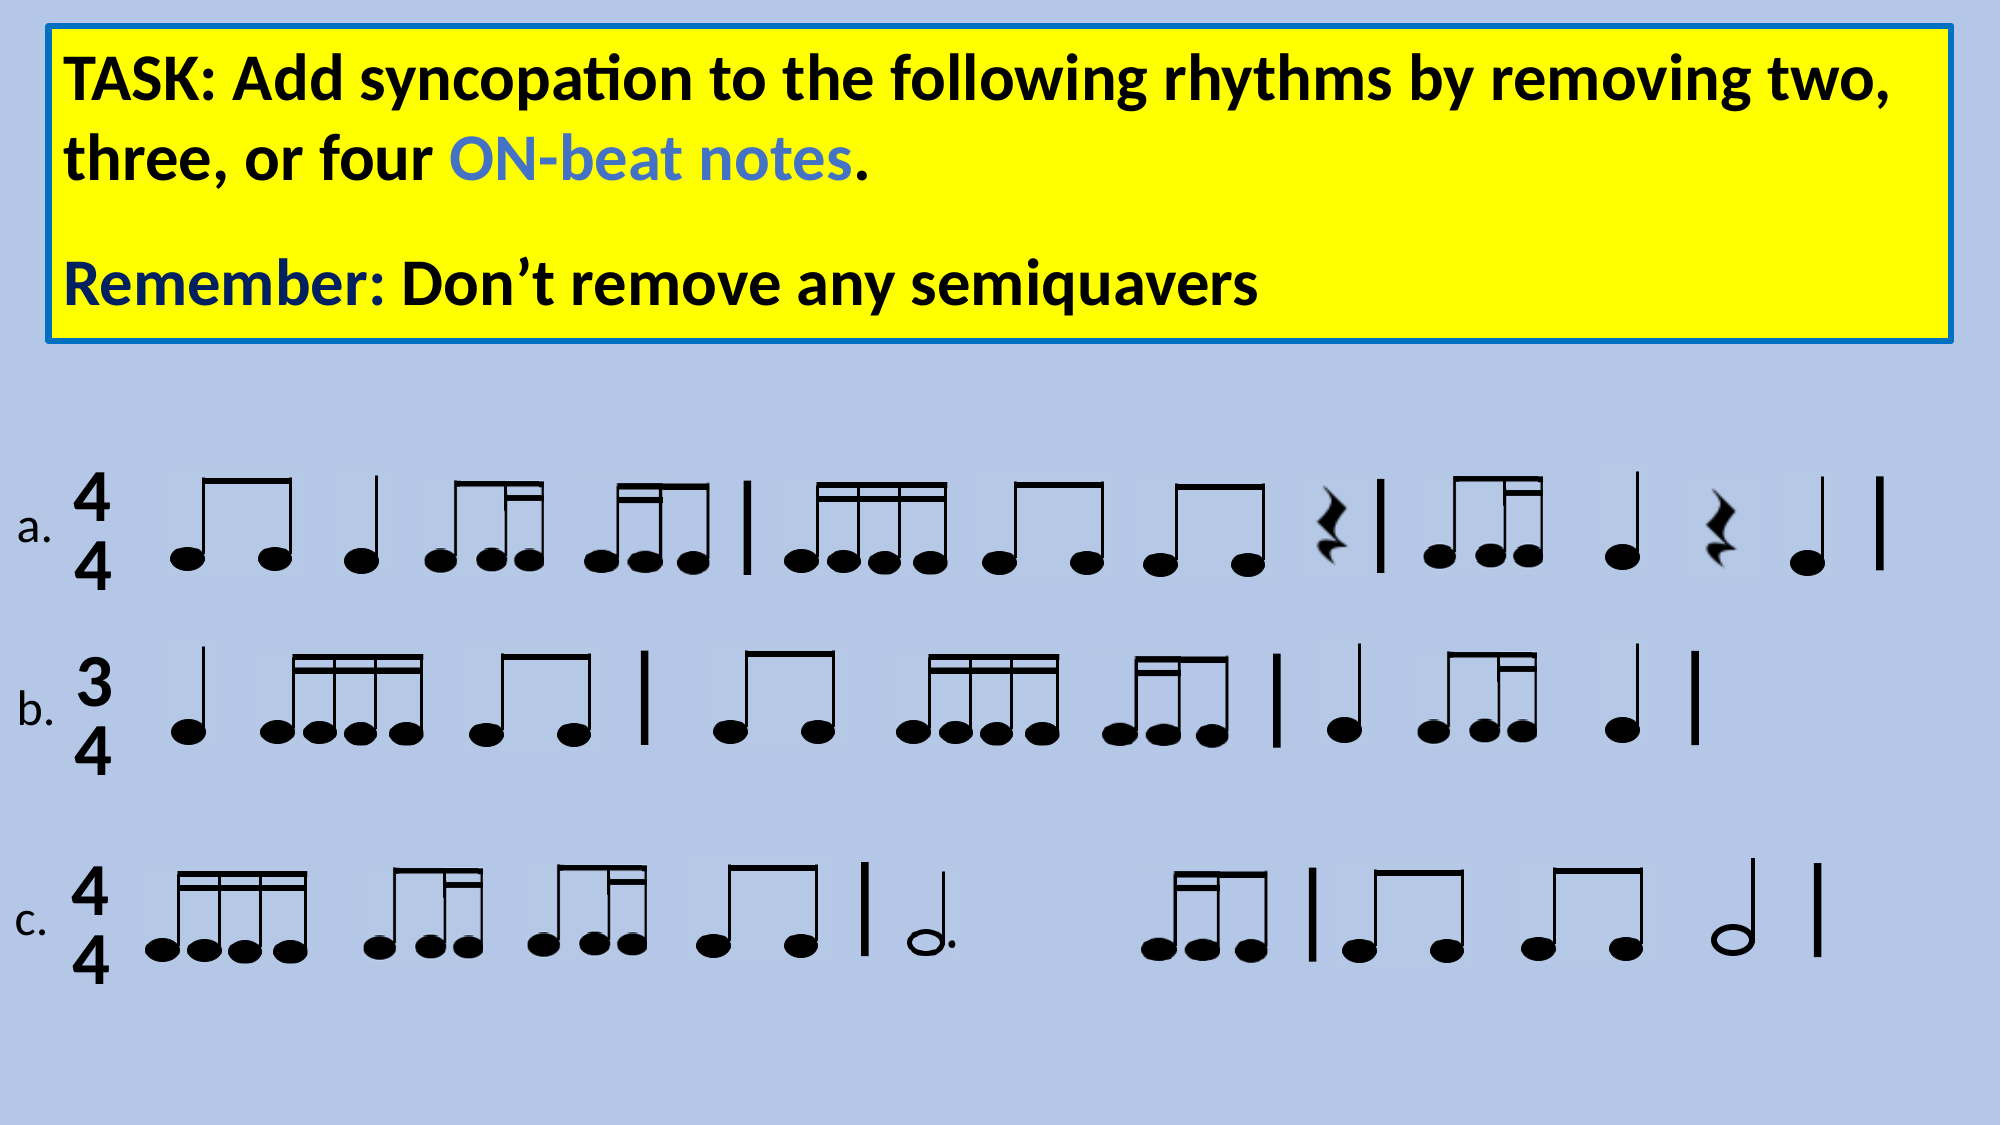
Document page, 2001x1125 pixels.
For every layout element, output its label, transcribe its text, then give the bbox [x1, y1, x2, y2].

picture [689, 856, 831, 962]
picture [1416, 651, 1539, 749]
picture [1299, 474, 1371, 578]
picture [461, 645, 603, 751]
text_box TASK: Add syncopation to the following rhythms by removing two, three, or four ON-beat notes. Remember: Don’t remove any semiquavers [48, 26, 1952, 341]
picture [1780, 470, 1837, 577]
text_box [640, 650, 649, 746]
picture [1091, 647, 1235, 751]
text_box [1376, 478, 1386, 574]
text_box 4 [57, 901, 140, 985]
text_box a. [1, 485, 74, 560]
picture [525, 864, 649, 962]
picture [1422, 476, 1545, 574]
picture [362, 867, 485, 965]
picture [335, 469, 391, 575]
picture [254, 650, 424, 747]
picture [1130, 862, 1274, 966]
text_box 3 [60, 623, 143, 707]
text_box b. [1, 668, 74, 744]
picture [706, 642, 848, 748]
text_box [743, 480, 752, 576]
text_box [1813, 862, 1822, 958]
picture [573, 474, 716, 578]
text_box [860, 861, 870, 957]
text_box [1272, 653, 1282, 749]
picture [1318, 637, 1374, 744]
text_box 4 [58, 439, 141, 508]
picture [890, 650, 1060, 747]
picture [974, 473, 1116, 579]
picture [899, 866, 961, 962]
text_box 4 [56, 832, 139, 901]
picture [162, 640, 218, 746]
picture [162, 469, 304, 575]
picture [138, 867, 308, 964]
text_box [1690, 650, 1700, 746]
picture [1514, 859, 1656, 965]
text_box 4 [59, 508, 142, 592]
picture [423, 480, 546, 578]
picture [1335, 861, 1476, 968]
text_box [1308, 867, 1317, 963]
picture [1596, 637, 1652, 744]
text_box 4 [59, 692, 142, 776]
picture [1702, 852, 1762, 962]
text_box c. [0, 877, 72, 953]
text_box [1875, 475, 1885, 571]
picture [1136, 475, 1277, 581]
picture [1688, 477, 1760, 581]
picture [1596, 465, 1652, 571]
picture [778, 478, 948, 575]
